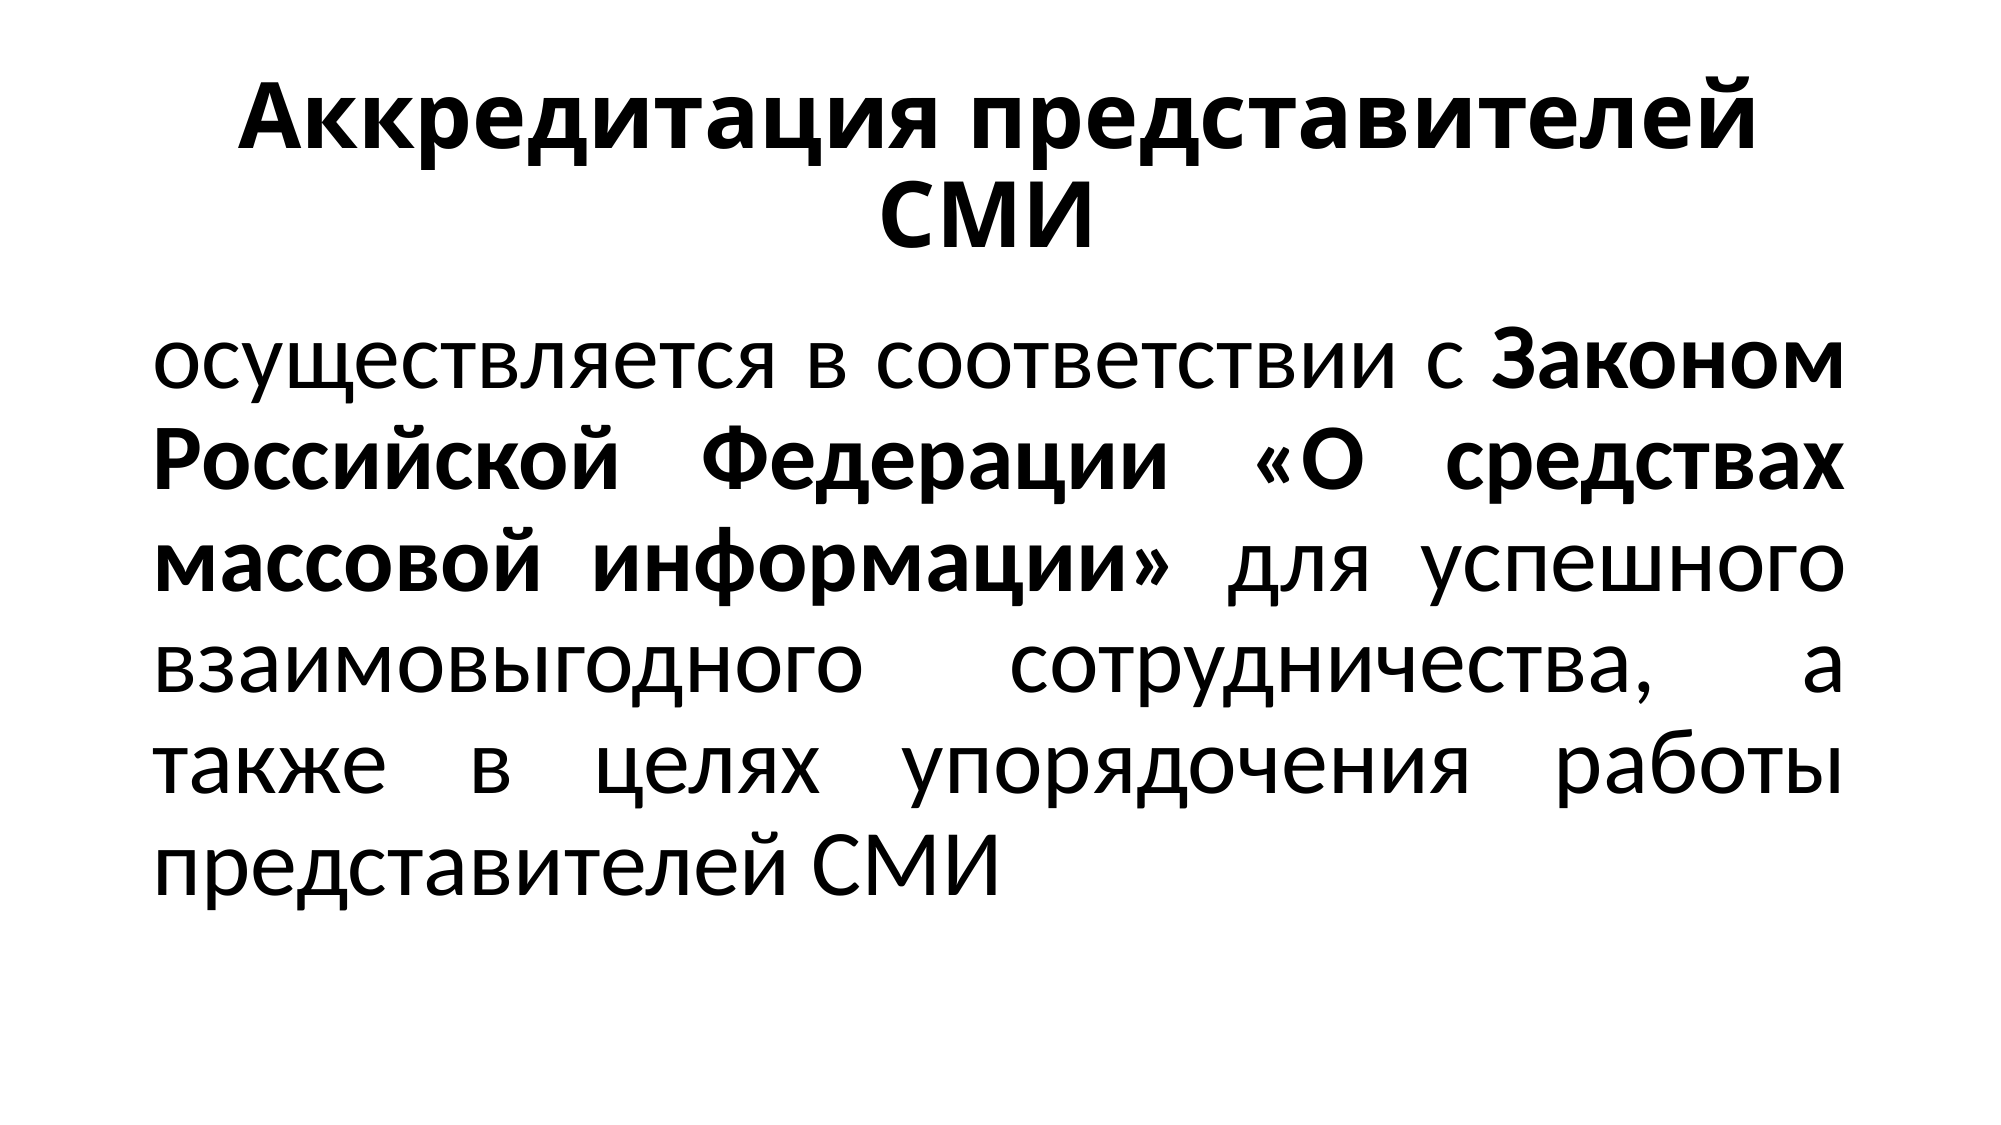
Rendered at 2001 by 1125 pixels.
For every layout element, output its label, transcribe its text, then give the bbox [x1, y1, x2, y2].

title Аккредитация представителей СМИ [137, 59, 1863, 278]
list осуществляется в соответствии с Законом Российской Федерации «О средствах массовой информации» для успешного взаимовыгодного сотрудничества, а также в целях упорядочения работы представителей СМИ [137, 299, 1863, 1014]
